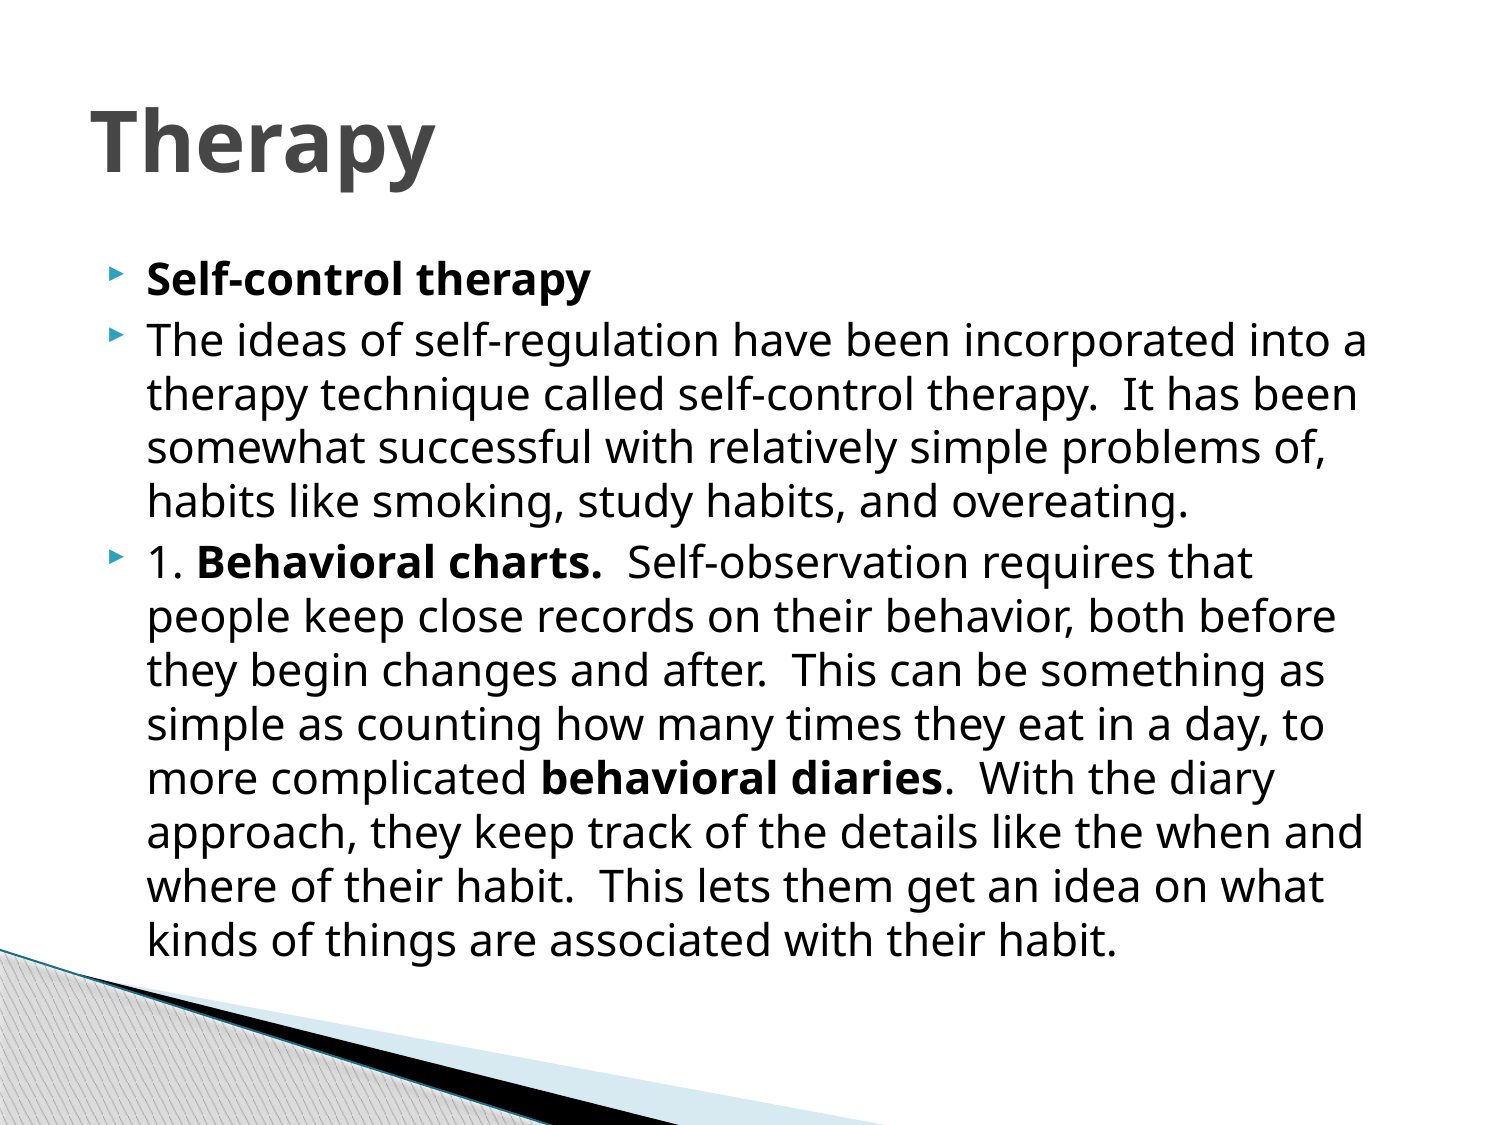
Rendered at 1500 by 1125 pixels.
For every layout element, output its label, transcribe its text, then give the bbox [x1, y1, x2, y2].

title Therapy [75, 45, 1425, 233]
list Self-control therapy The ideas of self-regulation have been incorporated into a therapy technique called self-control therapy. It has been somewhat successful with relatively simple problems of, habits like smoking, study habits, and overeating. 1. Behavioral charts. Self-observation requires that people keep close records on their behavior, both before they begin changes and after. This can be something as simple as counting how many times they eat in a day, to more complicated behavioral diaries. With the diary approach, they keep track of the details like the when and where of their habit. This lets them get an idea on what kinds of things are associated with their habit. [75, 243, 1425, 986]
